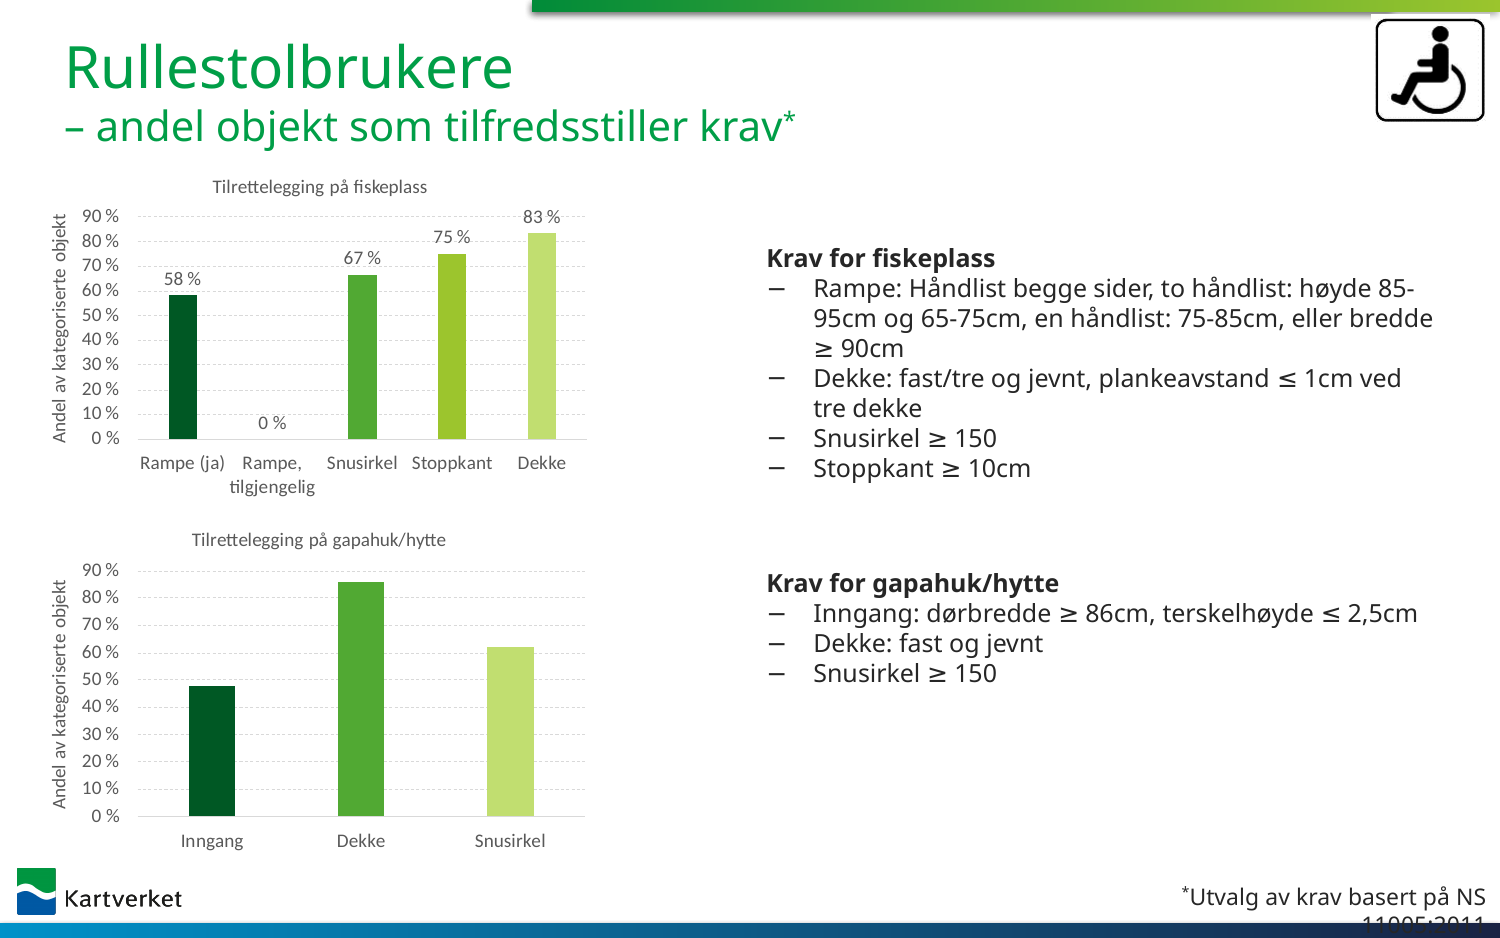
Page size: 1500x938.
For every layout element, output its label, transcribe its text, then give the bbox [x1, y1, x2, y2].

text_box Krav for fiskeplass Rampe: Håndlist begge sider, to håndlist: høyde 85-95cm og 65-75cm, en håndlist: 75-85cm, eller bredde ≥ 90cm Dekke: fast/tre og jevnt, plankeavstand ≤ 1cm ved tre dekke Snusirkel ≥ 150 Stoppkant ≥ 10cm [751, 235, 1452, 490]
picture [41, 166, 598, 505]
picture [1371, 13, 1491, 127]
text_box Rullestolbrukere – andel objekt som tilfredsstiller krav* [49, 29, 1431, 158]
picture [41, 520, 596, 859]
text_box Krav for gapahuk/hytte Inngang: dørbredde ≥ 86cm, terskelhøyde ≤ 2,5cm Dekke: fast og jevnt Snusirkel ≥ 150 [751, 560, 1452, 695]
text_box *Utvalg av krav basert på NS 11005:2011 [1068, 873, 1500, 938]
